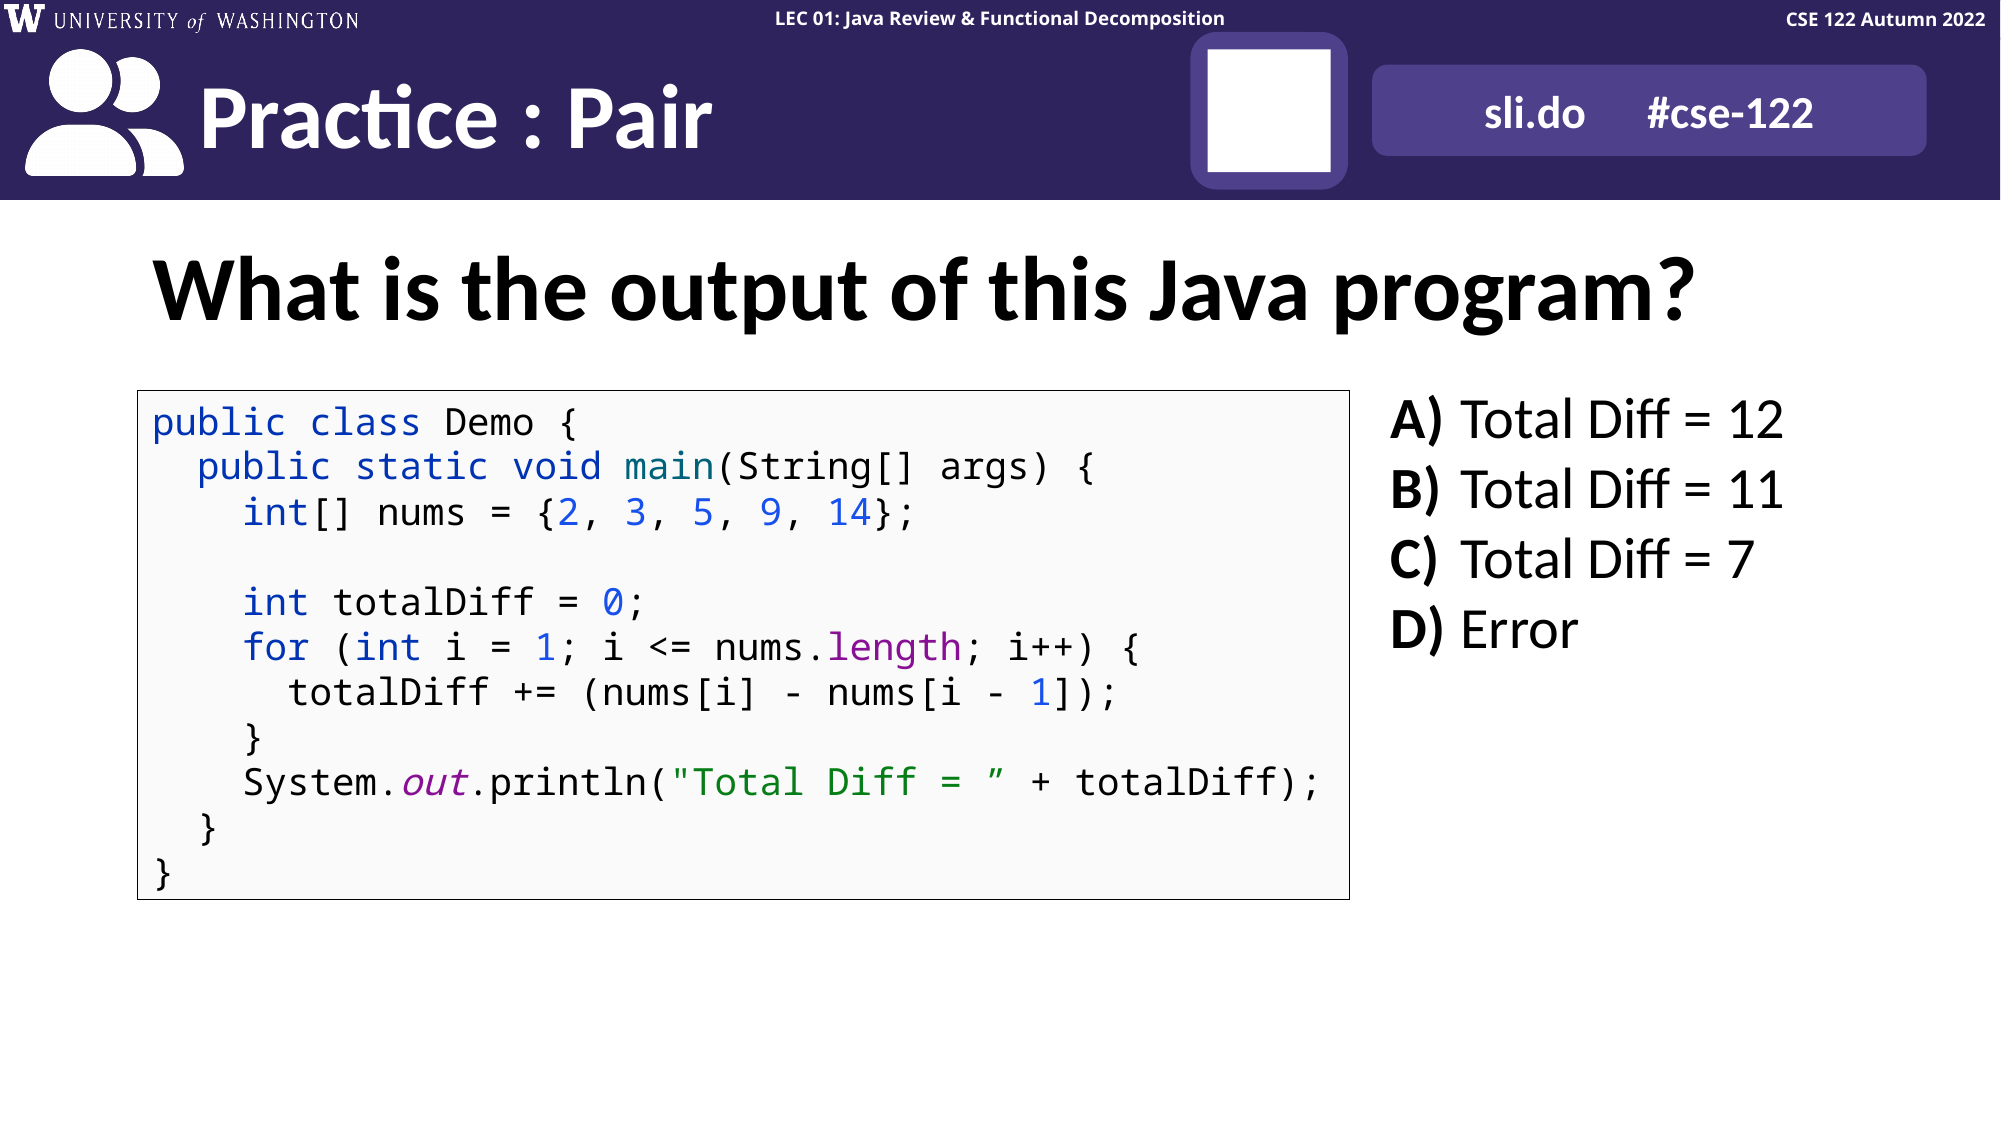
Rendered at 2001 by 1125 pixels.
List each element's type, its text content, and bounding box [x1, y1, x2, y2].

picture [25, 49, 184, 176]
picture [4, 4, 358, 33]
title What is the output of this Java program? [137, 227, 1863, 353]
text_box Total Diff = 12 Total Diff = 11 Total Diff = 7 Error [1376, 372, 1801, 738]
text_box public class Demo { public static void main(String[] args) { int[] nums = {2, 3, 5, 9, 14}; int totalDiff = 0; for (int i = 1; i <= nums.length; i++) { totalDiff += (nums[i] - nums[i - 1]); } System.out.println("Total Diff = ” + totalDiff); } } [137, 390, 1350, 900]
